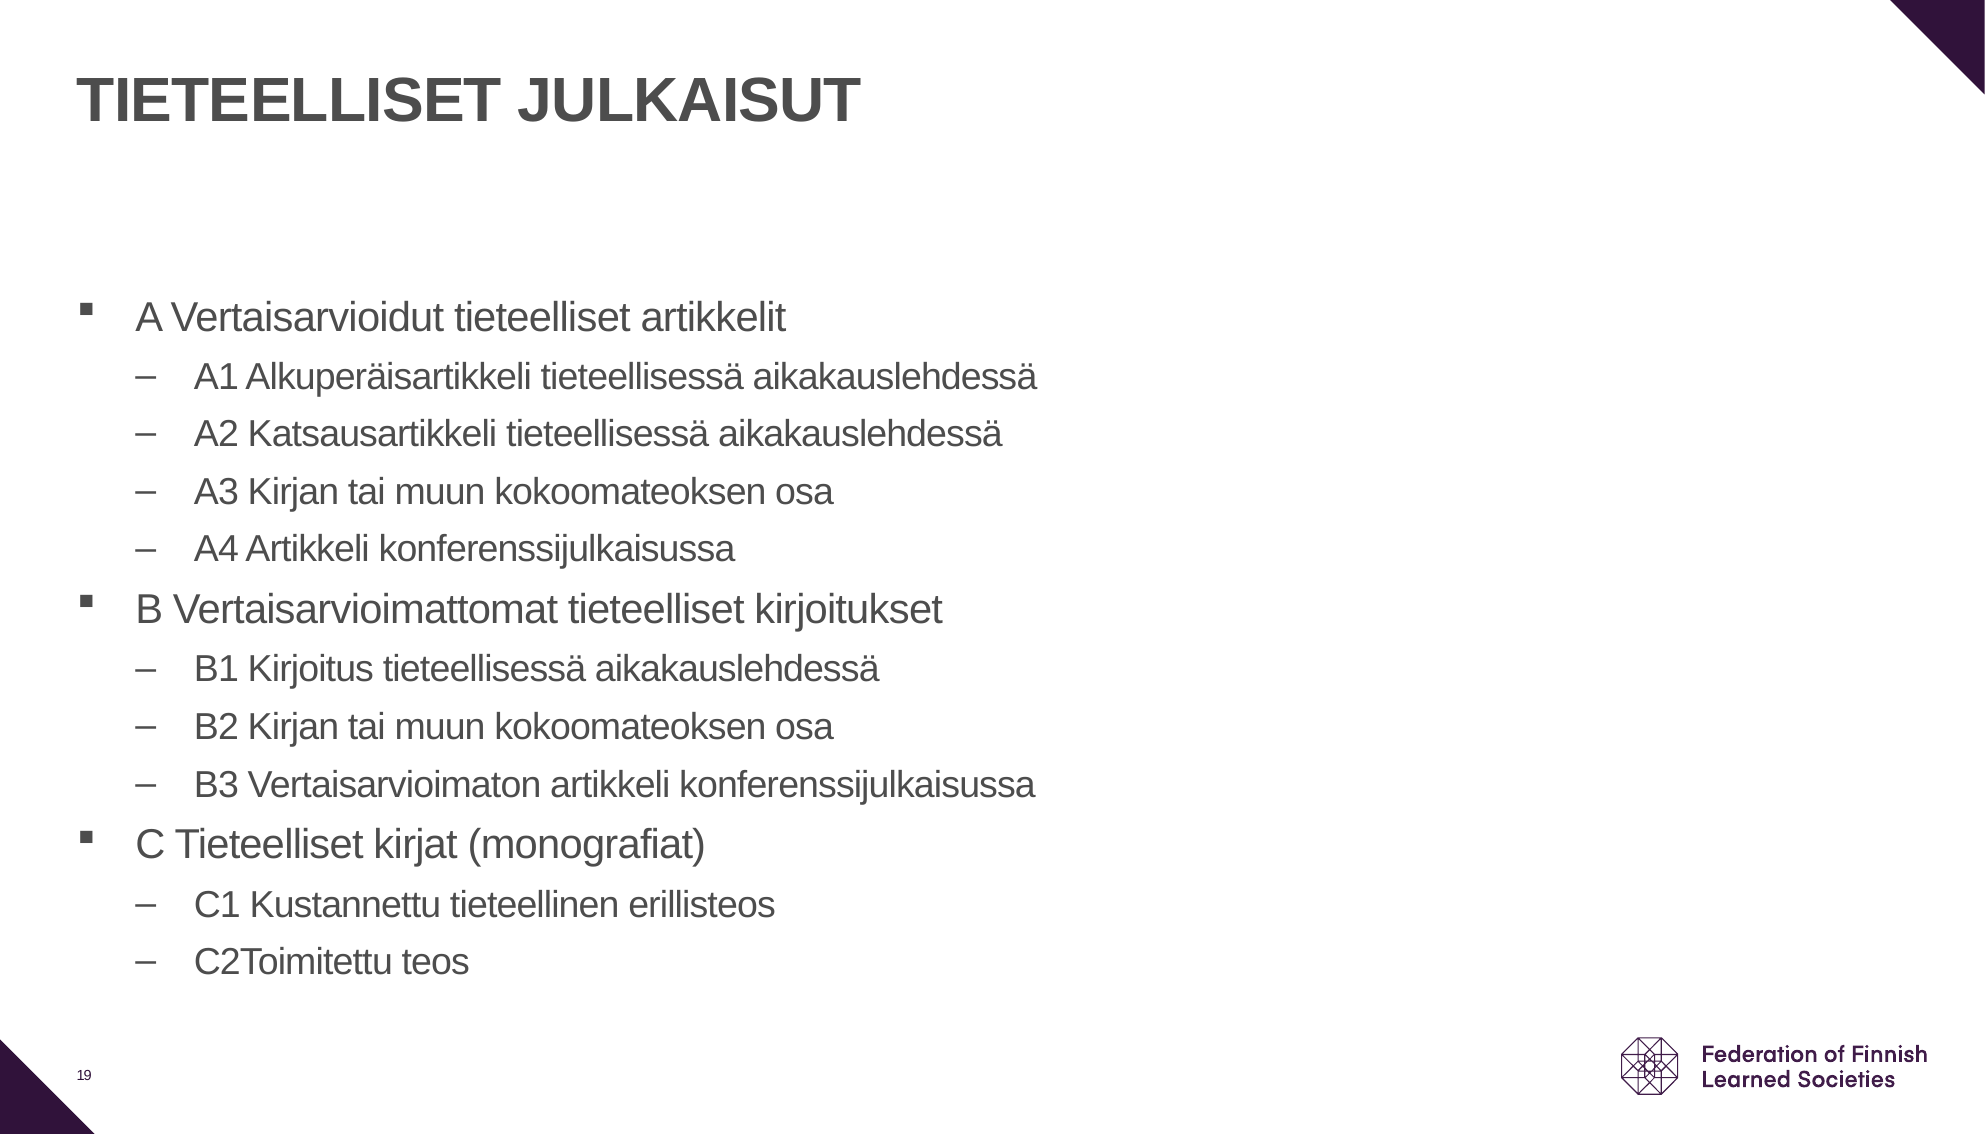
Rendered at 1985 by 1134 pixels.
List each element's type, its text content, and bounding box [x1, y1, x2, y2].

slide_number 19 [70, 1063, 141, 1087]
title TIETEELLISET JULKAISUT [70, 59, 1914, 235]
list A Vertaisarvioidut tieteelliset artikkelit A1 Alkuperäisartikkeli tieteellisessä aikakauslehdessä A2 Katsausartikkeli tieteellisessä aikakauslehdessä A3 Kirjan tai muun kokoomateoksen osa A4 Artikkeli konferenssijulkaisussa B Vertaisarvioimattomat tieteelliset kirjoitukset B1 Kirjoitus tieteellisessä aikakauslehdessä B2 Kirjan tai muun kokoomateoksen osa B3 Vertaisarvioimaton artikkeli konferenssijulkaisussa C Tieteelliset kirjat (monografiat) C1 Kustannettu tieteellinen erillisteos C2Toimitettu teos [70, 283, 1465, 1087]
